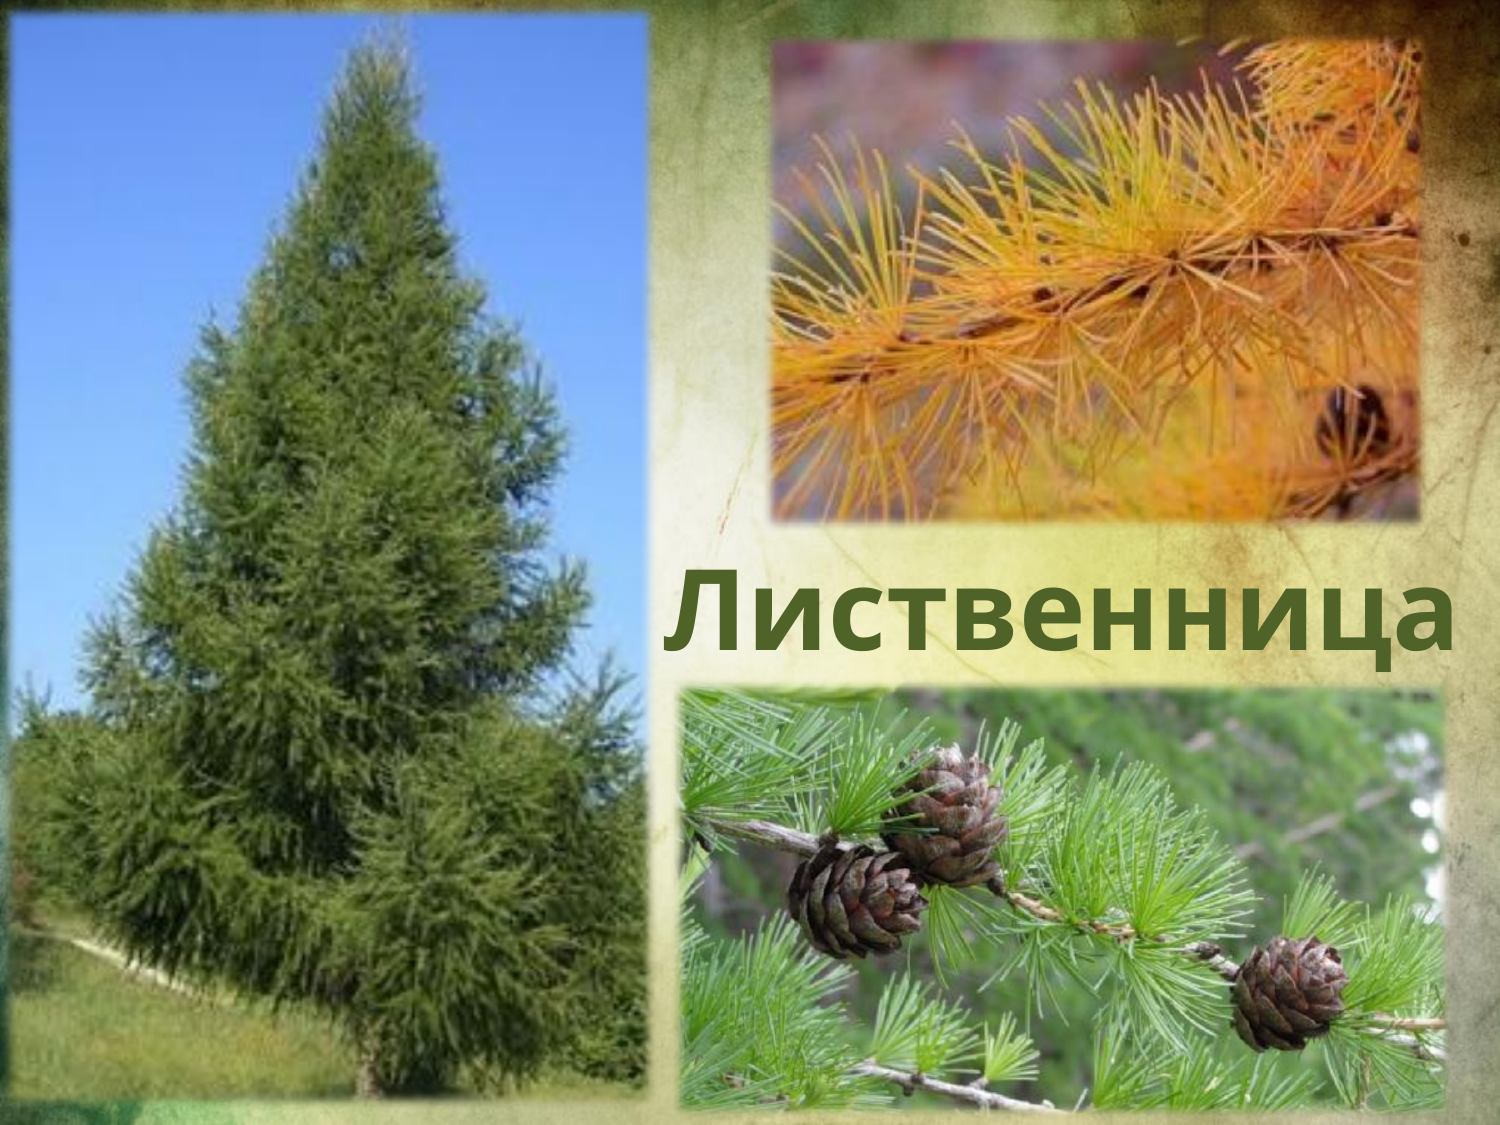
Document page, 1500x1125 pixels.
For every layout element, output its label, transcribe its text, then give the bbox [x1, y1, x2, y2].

picture [0, 0, 1500, 1125]
text_box Лиственница [662, 531, 1500, 681]
